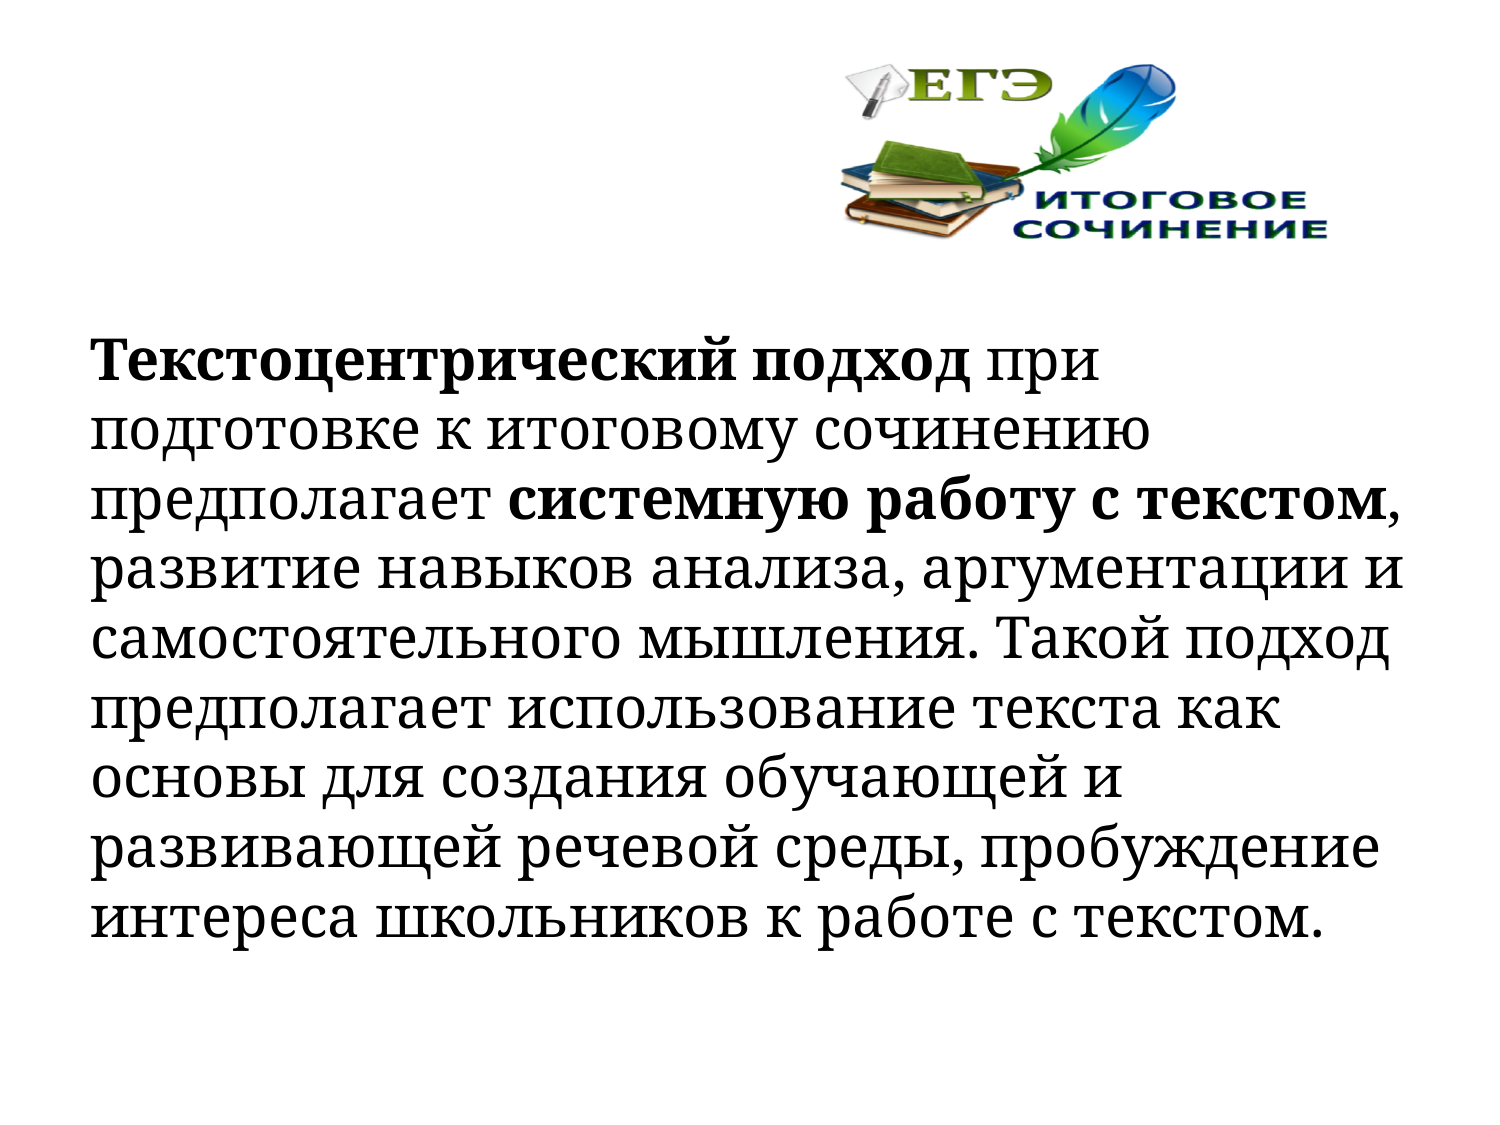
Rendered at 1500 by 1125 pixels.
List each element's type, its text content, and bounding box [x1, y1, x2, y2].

picture [761, 54, 1448, 256]
list Текстоцентрический подход при подготовке к итоговому сочинению предполагает системную работу с текстом, развитие навыков анализа, аргументации и самостоятельного мышления. Такой подход предполагает использование текста как основы для создания обучающей и развивающей речевой среды, пробуждение интереса школьников к работе с текстом. [75, 314, 1425, 1005]
